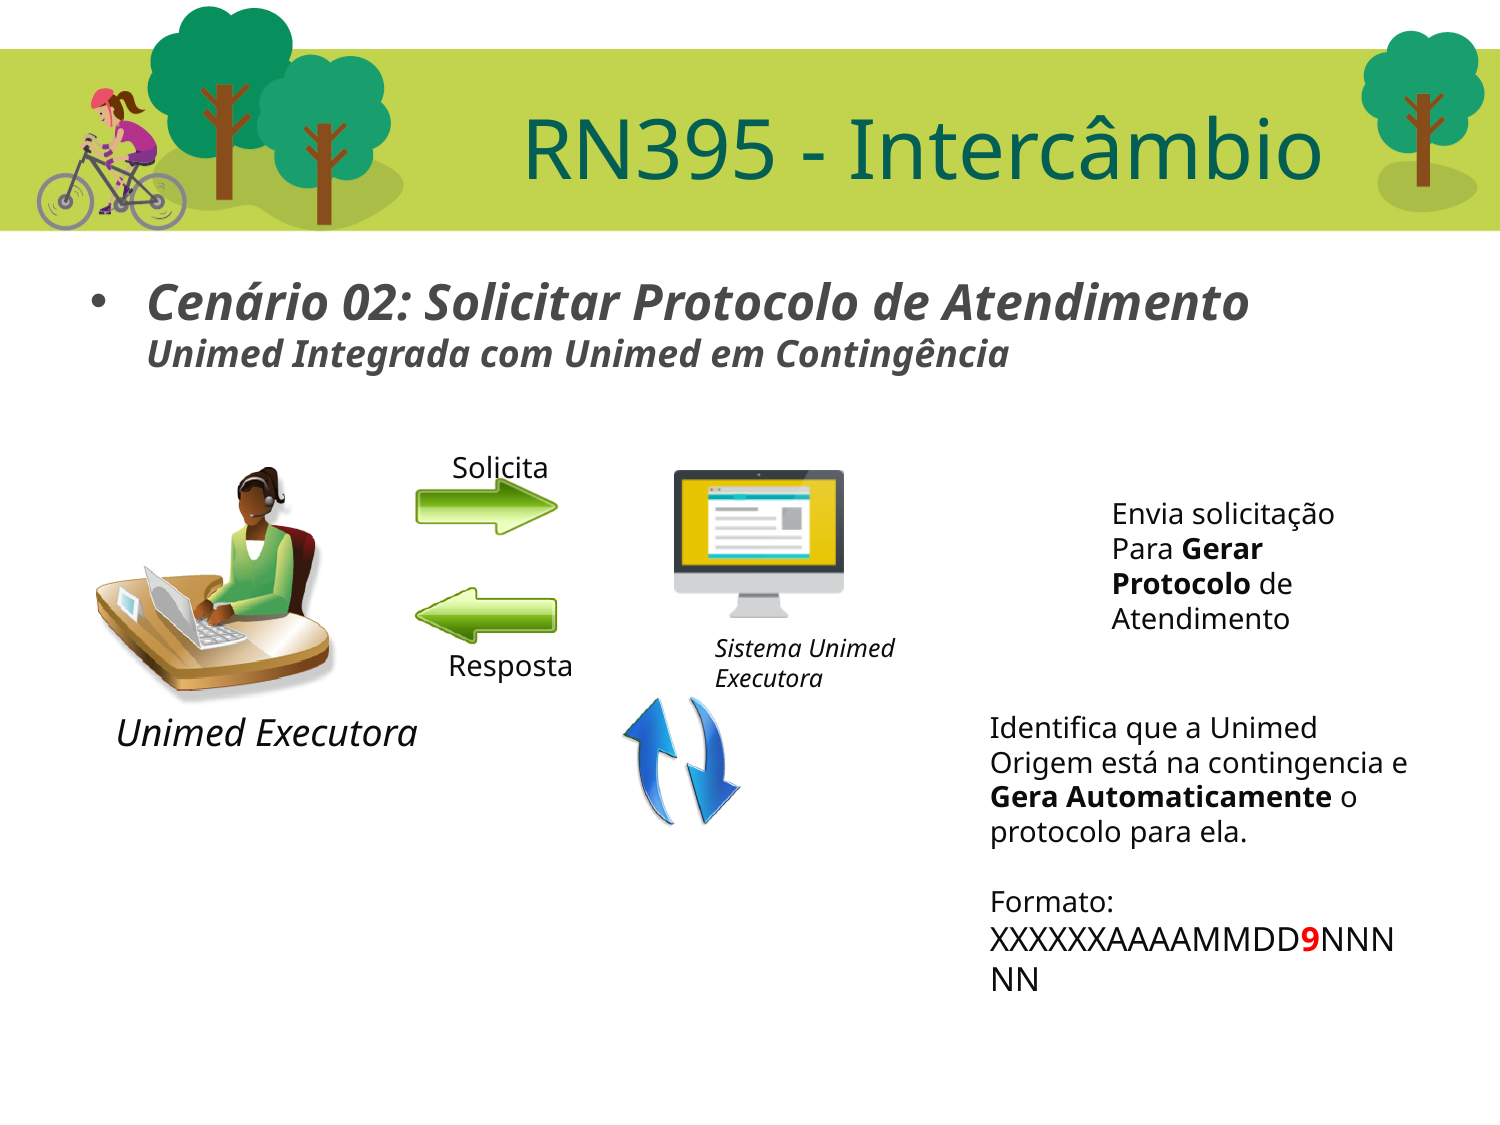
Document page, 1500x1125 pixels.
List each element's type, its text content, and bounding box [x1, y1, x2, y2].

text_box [442, 559, 584, 691]
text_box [88, 431, 438, 763]
text_box Sistema Unimed Executora [700, 625, 968, 701]
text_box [442, 441, 565, 558]
list Cenário 02: Solicitar Protocolo de Atendimento Unimed Integrada com Unimed em Contingência [75, 262, 1425, 1005]
text_box Identifica que a Unimed Origem está na contingencia e Gera Automaticamente o protocolo para ela. Formato: XXXXXXAAAAMMDD9NNNNN [975, 701, 1435, 1006]
picture [0, 0, 1500, 1125]
text_box Envia solicitação Para Gerar Protocolo de Atendimento [1096, 488, 1377, 643]
title RN395 - Intercâmbio [395, 89, 1341, 232]
